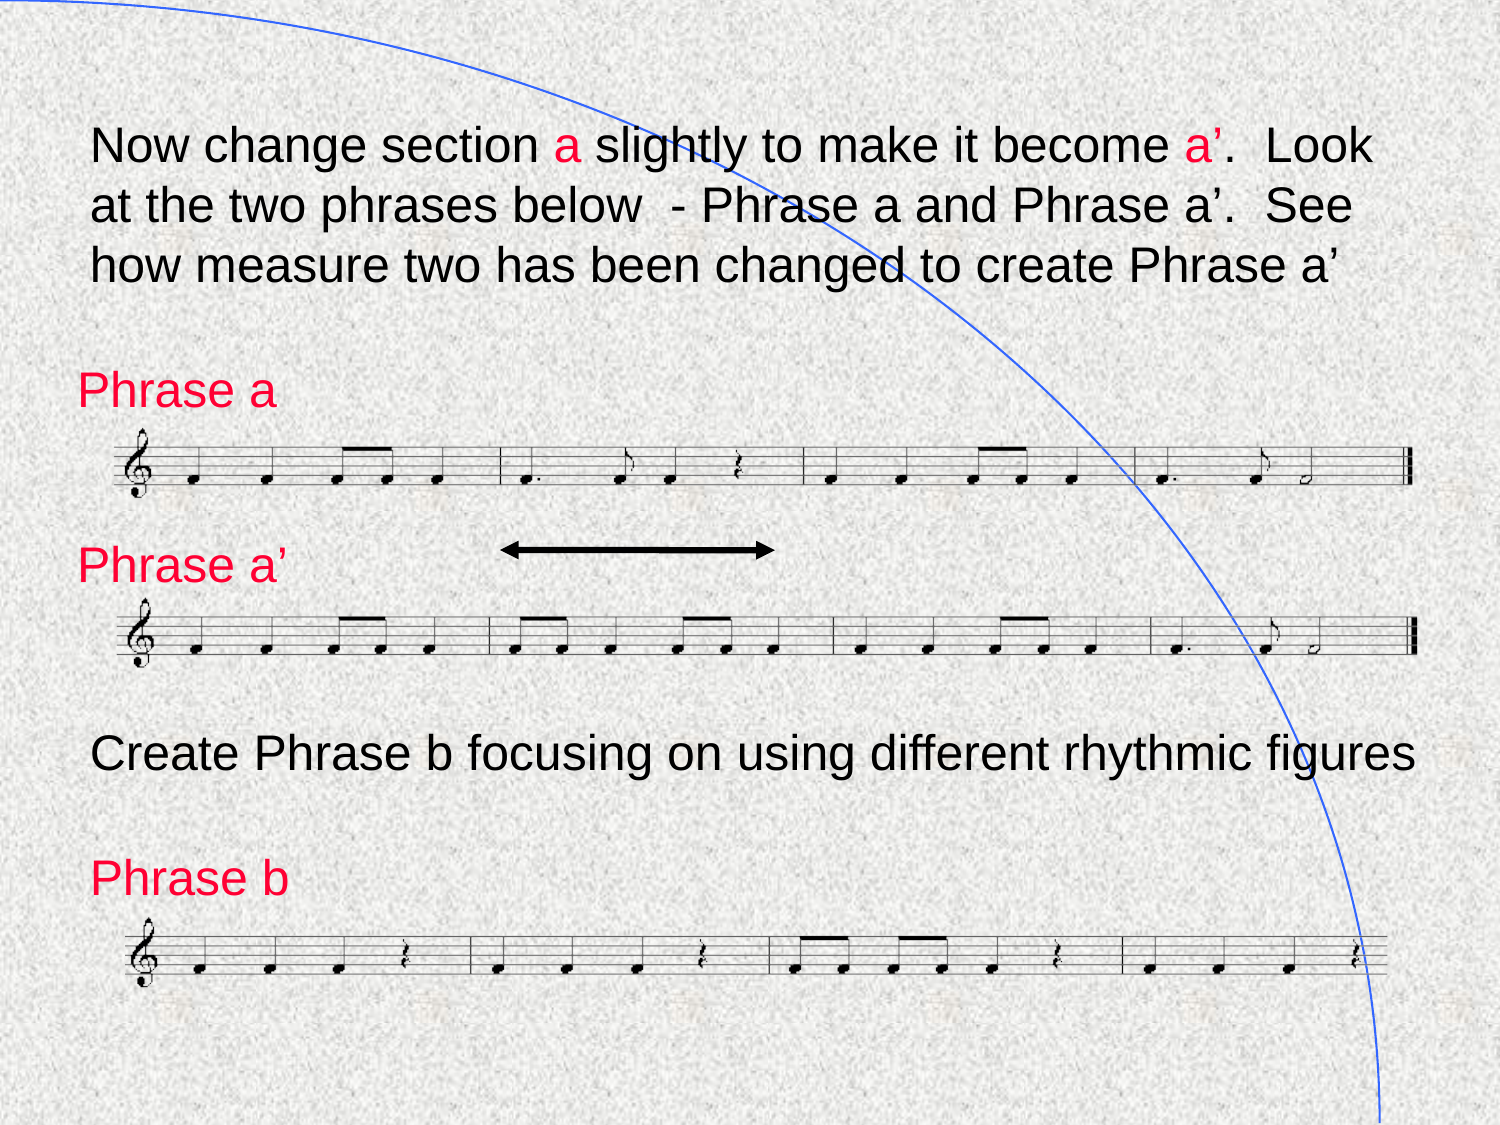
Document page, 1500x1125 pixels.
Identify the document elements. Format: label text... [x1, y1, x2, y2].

text_box Phrase a’ [62, 524, 438, 601]
text_box Create Phrase b focusing on using different rhythmic figures [75, 712, 1500, 788]
text_box Phrase a [62, 349, 438, 426]
text_box [499, 543, 775, 557]
text_box Now change section a slightly to make it become a’. Look at the two phrases below - Phrase a and Phrase a’. See how measure two has been changed to create Phrase a’ [74, 105, 1425, 301]
picture [0, 0, 1500, 1125]
text_box Phrase b [74, 837, 450, 913]
